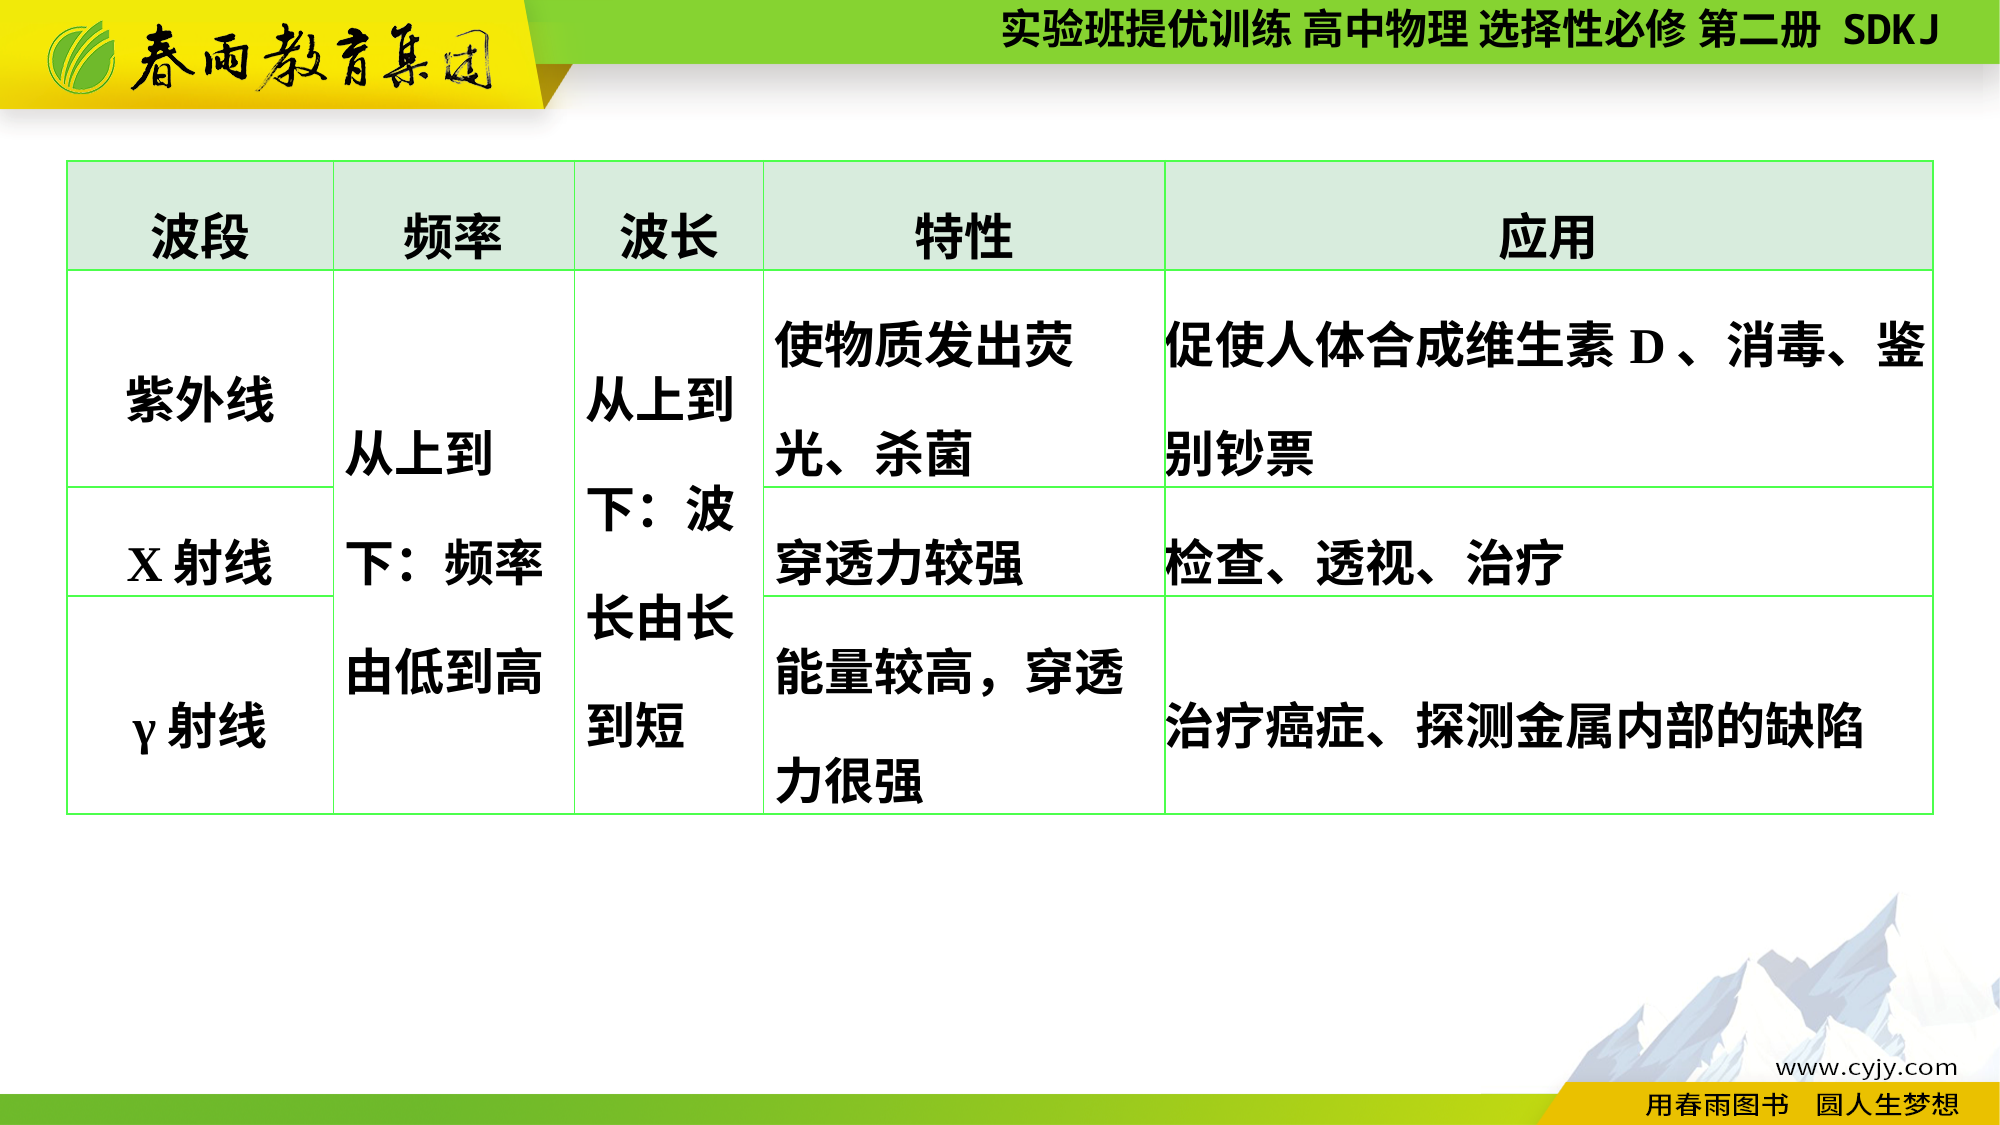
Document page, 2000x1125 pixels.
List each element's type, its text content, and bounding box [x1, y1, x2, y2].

table_cell 从上到下：波长由长到短 [575, 271, 763, 813]
table_cell 治疗癌症、探测金属内部的缺陷 [1166, 597, 1932, 813]
picture [0, 0, 2000, 1125]
table_cell 从上到下：频率由低到高 [334, 271, 574, 813]
table_cell 促使人体合成维生素D、消毒、鉴别钞票 [1166, 271, 1932, 486]
table_cell γ射线 [68, 597, 333, 813]
table_header 波段 [68, 162, 333, 269]
table_header 特性 [764, 162, 1164, 269]
table_cell 能量较高，穿透力很强 [764, 597, 1164, 813]
table_header 频率 [334, 162, 574, 269]
table_header 应用 [1166, 162, 1932, 269]
table_cell X射线 [68, 488, 333, 595]
table_cell 检查、透视、治疗 [1166, 488, 1932, 595]
table_cell 紫外线 [68, 271, 333, 486]
table_cell 穿透力较强 [764, 488, 1164, 595]
table_header 波长 [575, 162, 763, 269]
table_cell 使物质发出荧光、杀菌 [764, 271, 1164, 486]
